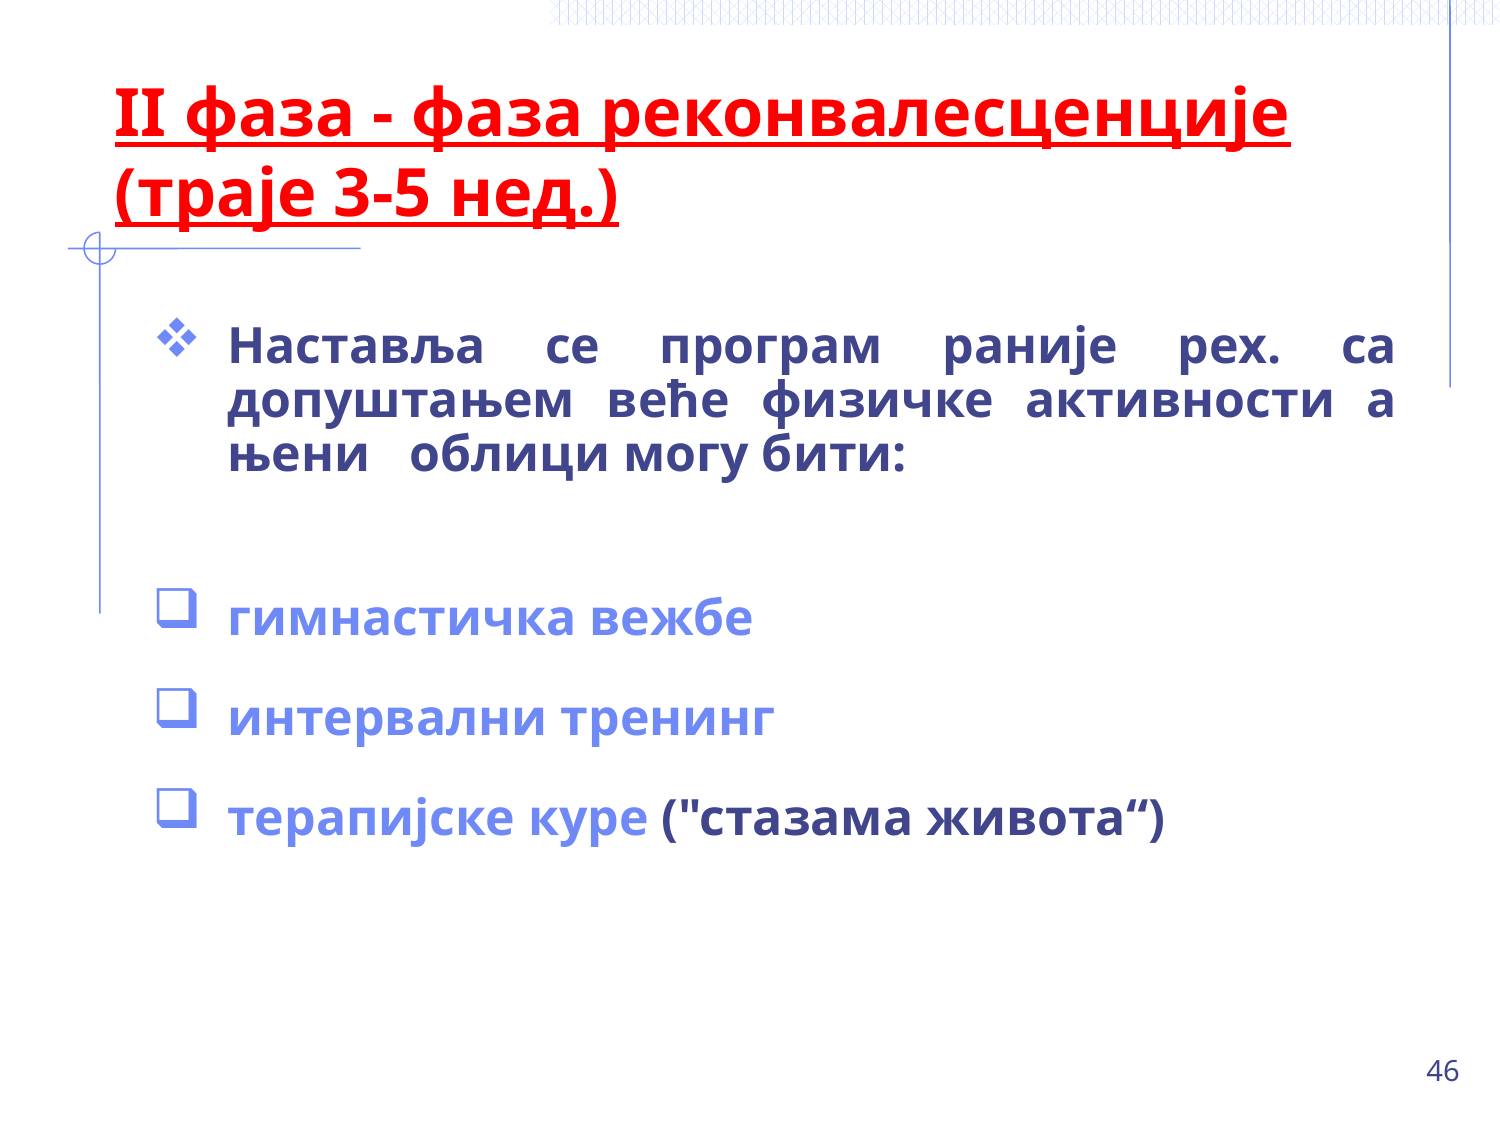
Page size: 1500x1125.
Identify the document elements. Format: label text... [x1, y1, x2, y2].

list Наставља се програм раније рех. са допуштањем веће физичке активности а њени облици могу бити: гимнастичка вежбе интервални тренинг терапијске куре ("стазама живота“) [137, 312, 1413, 988]
slide_number 46 [1162, 1025, 1475, 1100]
title II фаза - фаза реконвалесценције (траје 3-5 нед.) [99, 49, 1376, 238]
